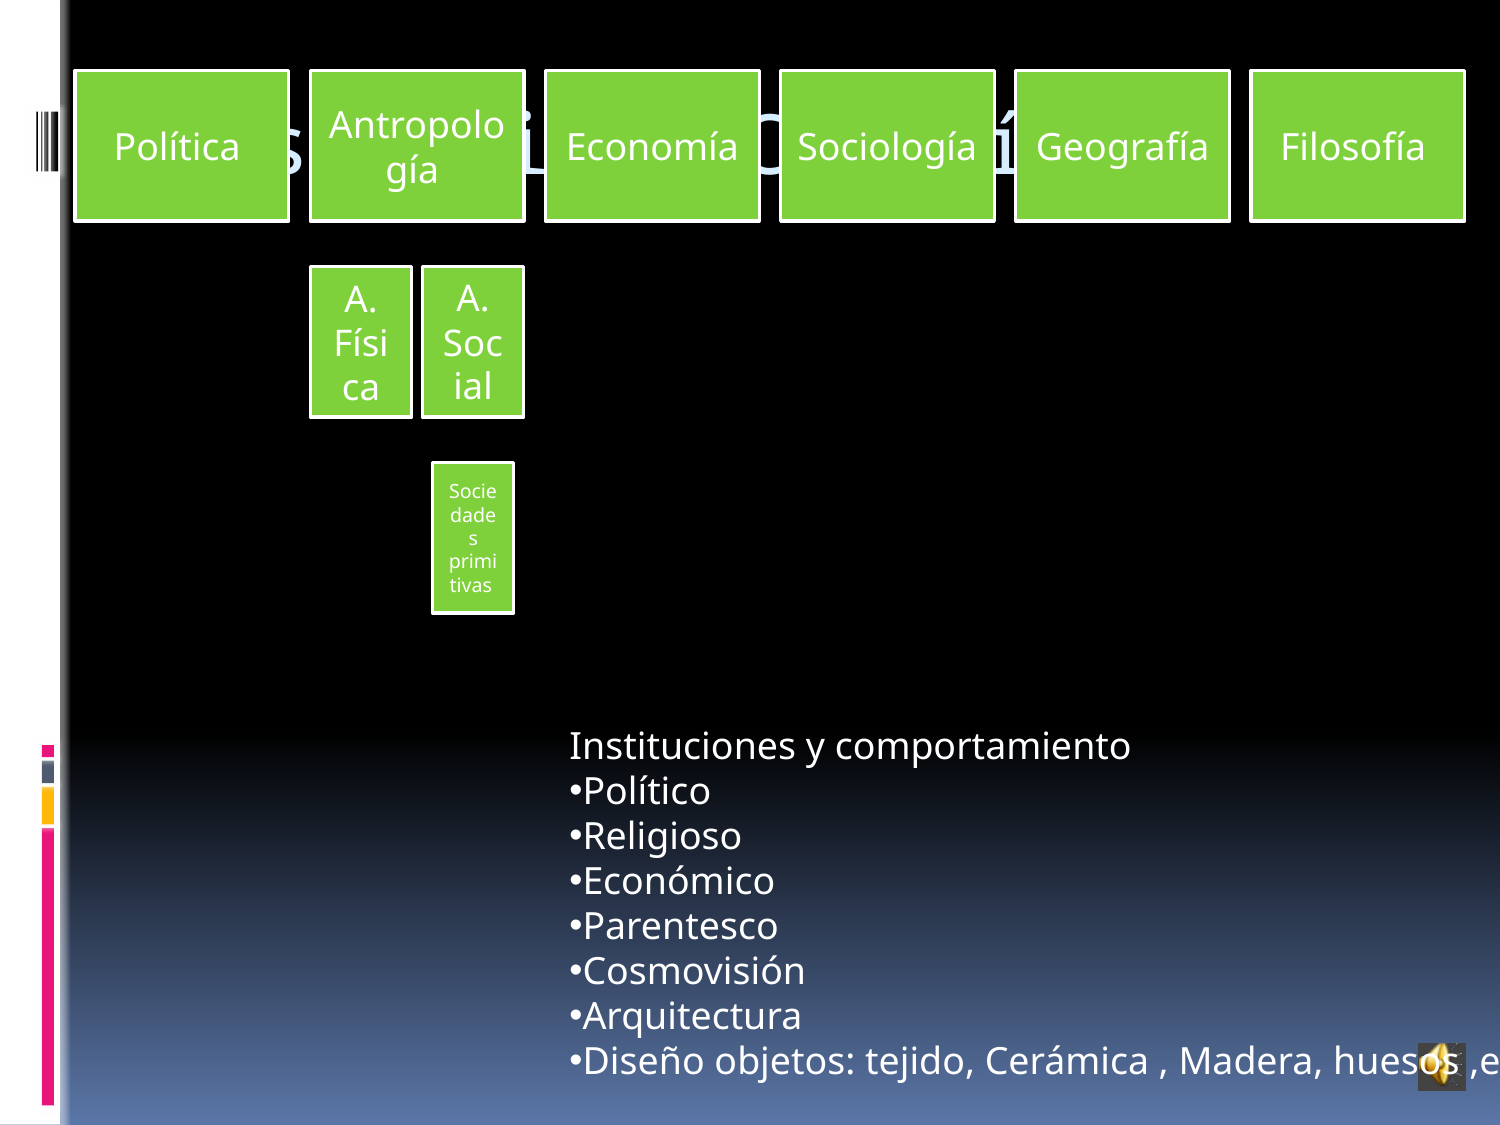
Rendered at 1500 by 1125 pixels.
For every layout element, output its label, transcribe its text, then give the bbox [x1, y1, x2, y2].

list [74, 69, 1466, 1006]
text_box Instituciones y comportamiento Político Religioso Económico Parentesco Cosmovisión Arquitectura Diseño objetos: tejido, Cerámica , Madera, huesos ,etc. [554, 714, 1500, 1090]
picture [1416, 1041, 1468, 1093]
